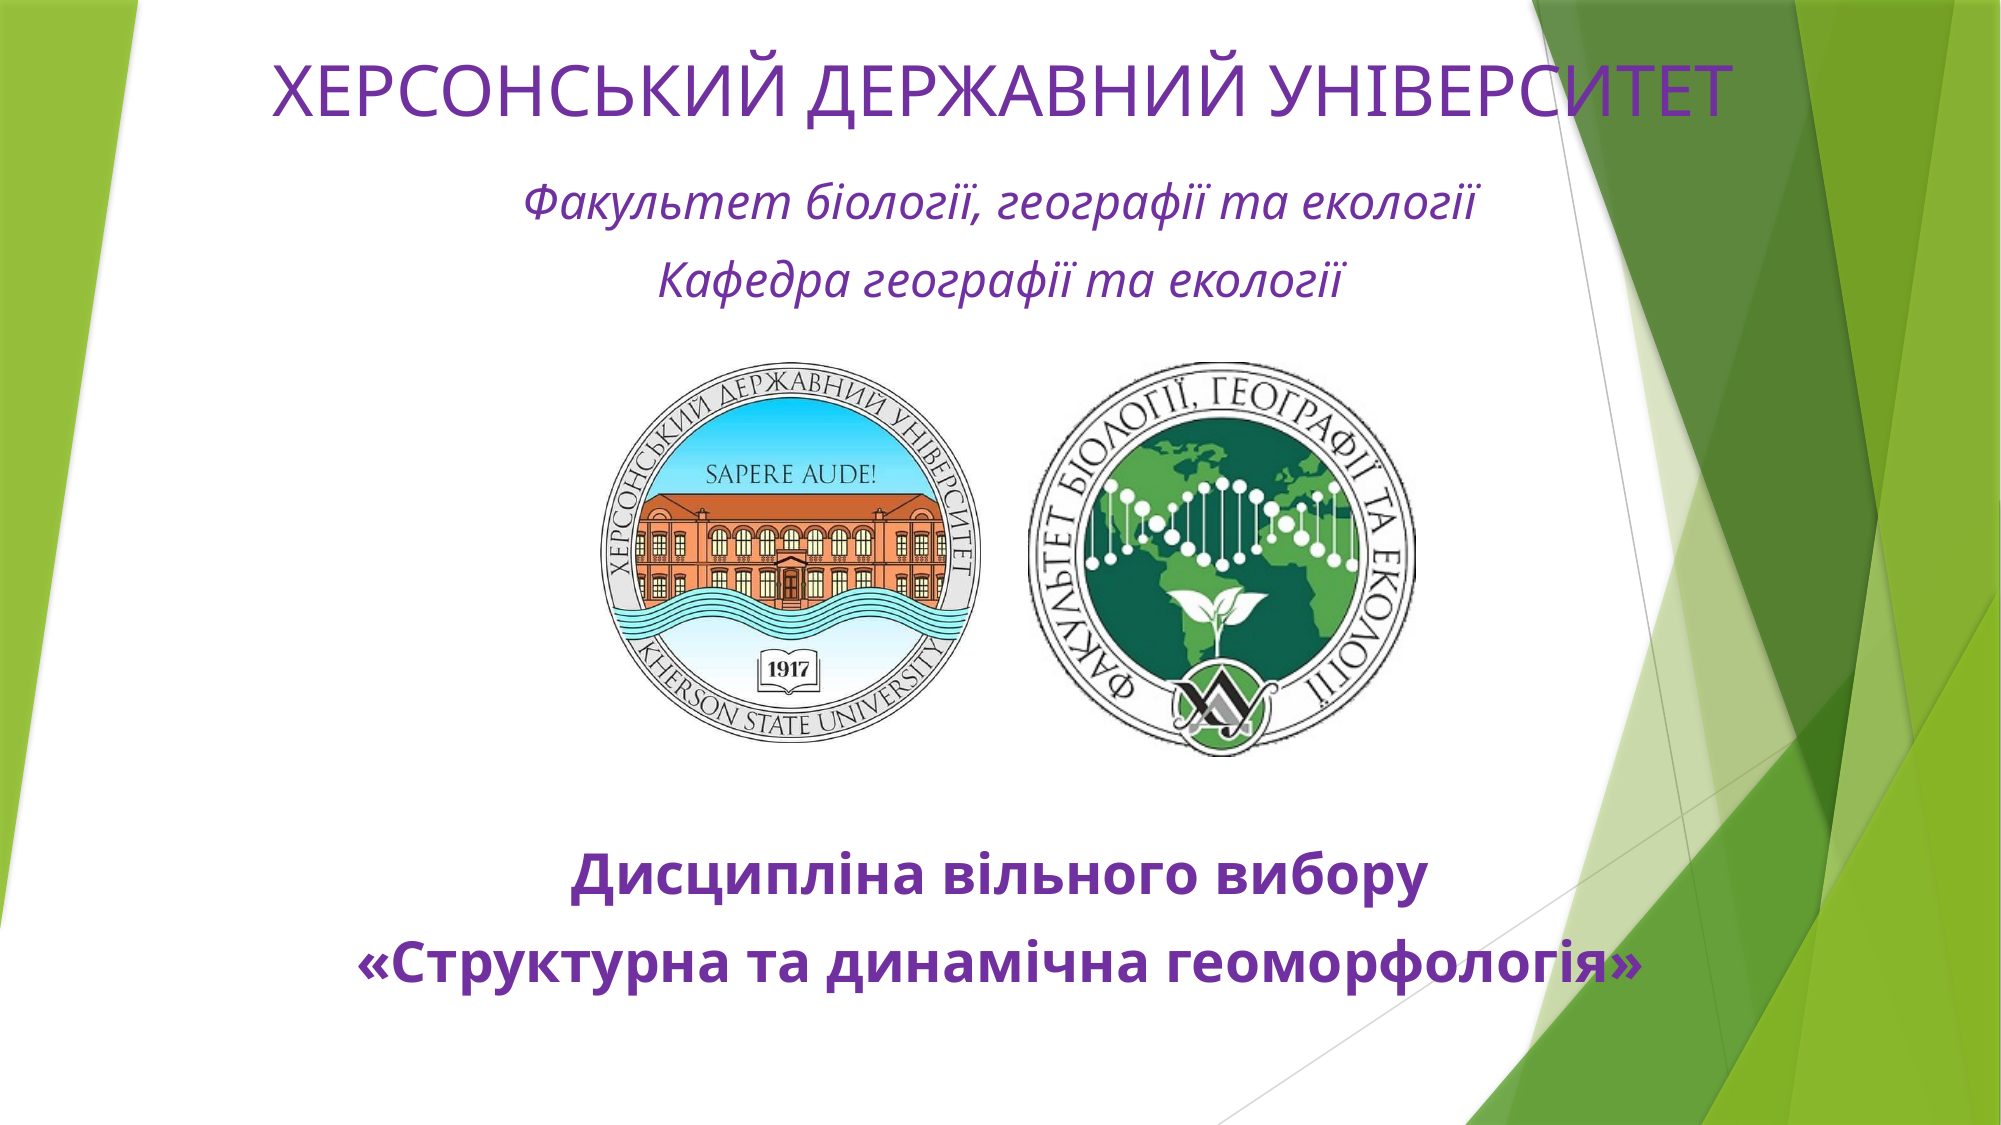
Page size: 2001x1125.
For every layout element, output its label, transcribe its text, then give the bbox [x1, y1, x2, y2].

title ХЕРСОНСЬКИЙ ДЕРЖАВНИЙ УНІВЕРСИТЕТ [249, 33, 1750, 138]
subtitle Факультет біології, географії та екології Кафедра географії та екології Дисципліна вільного вибору «Структурна та динамічна геоморфологія» [249, 163, 1750, 1002]
picture [599, 362, 981, 744]
picture [1027, 362, 1417, 757]
